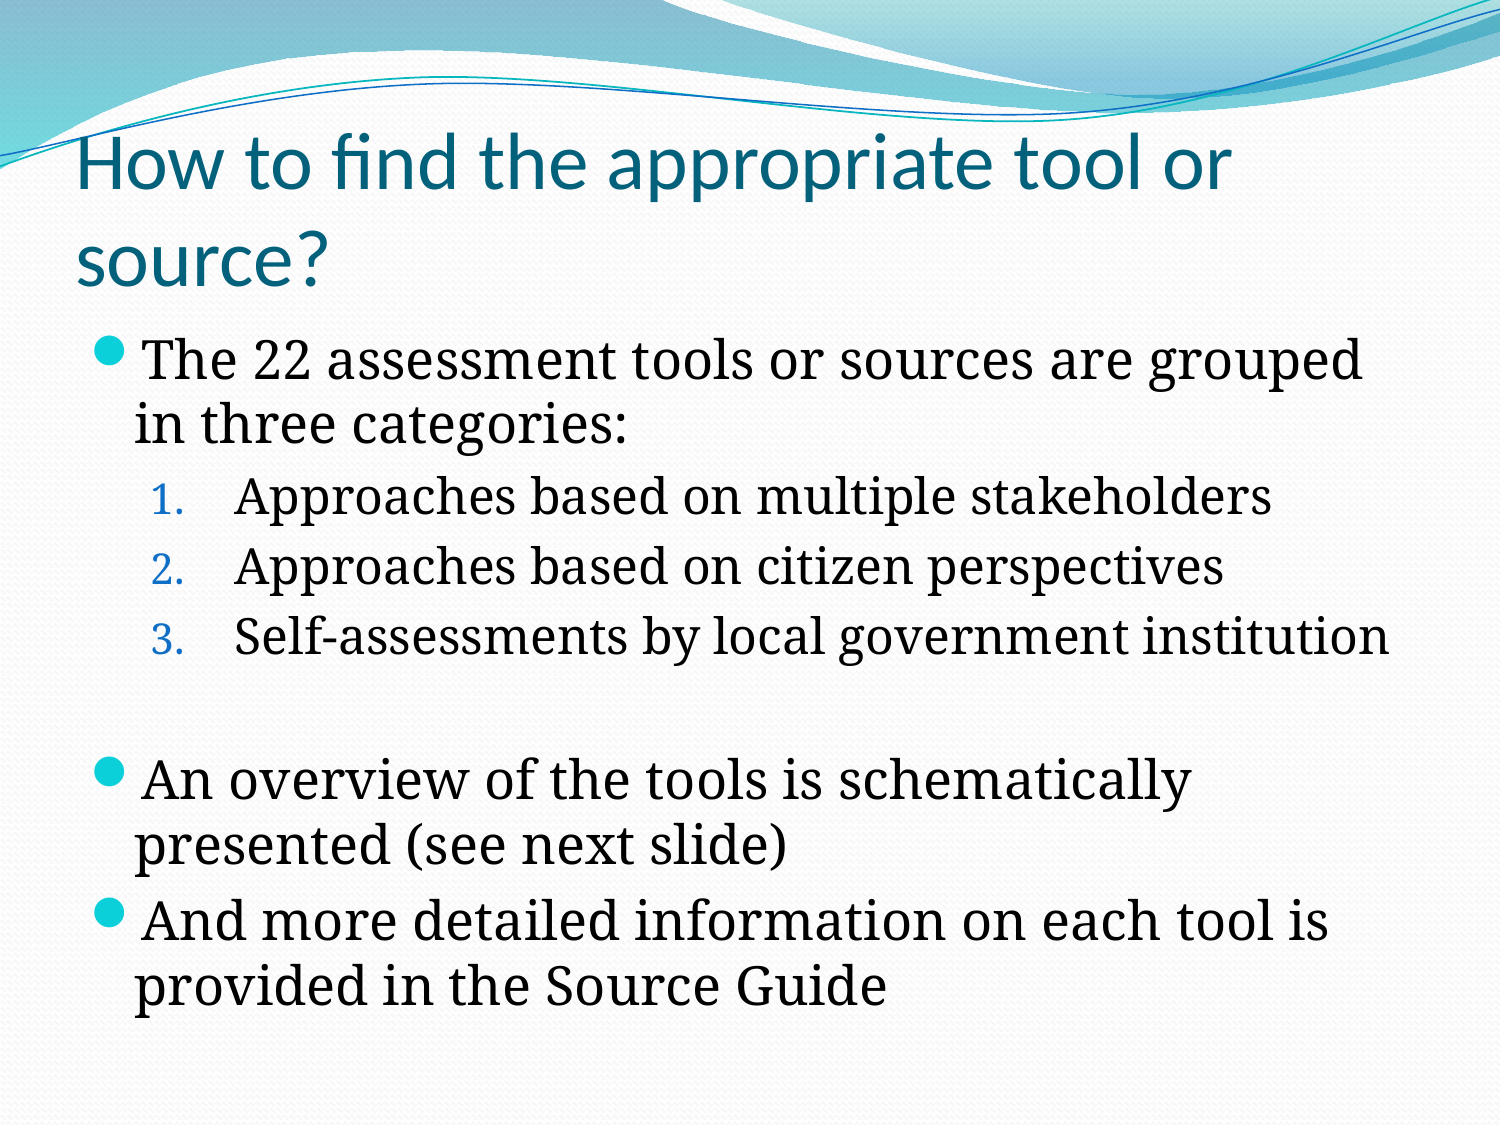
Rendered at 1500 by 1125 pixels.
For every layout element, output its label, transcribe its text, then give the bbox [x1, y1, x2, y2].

list The 22 assessment tools or sources are grouped in three categories: Approaches based on multiple stakeholders Approaches based on citizen perspectives Self-assessments by local government institution An overview of the tools is schematically presented (see next slide) And more detailed information on each tool is provided in the Source Guide [74, 317, 1426, 1038]
title How to find the appropriate tool or source? [74, 115, 1426, 304]
